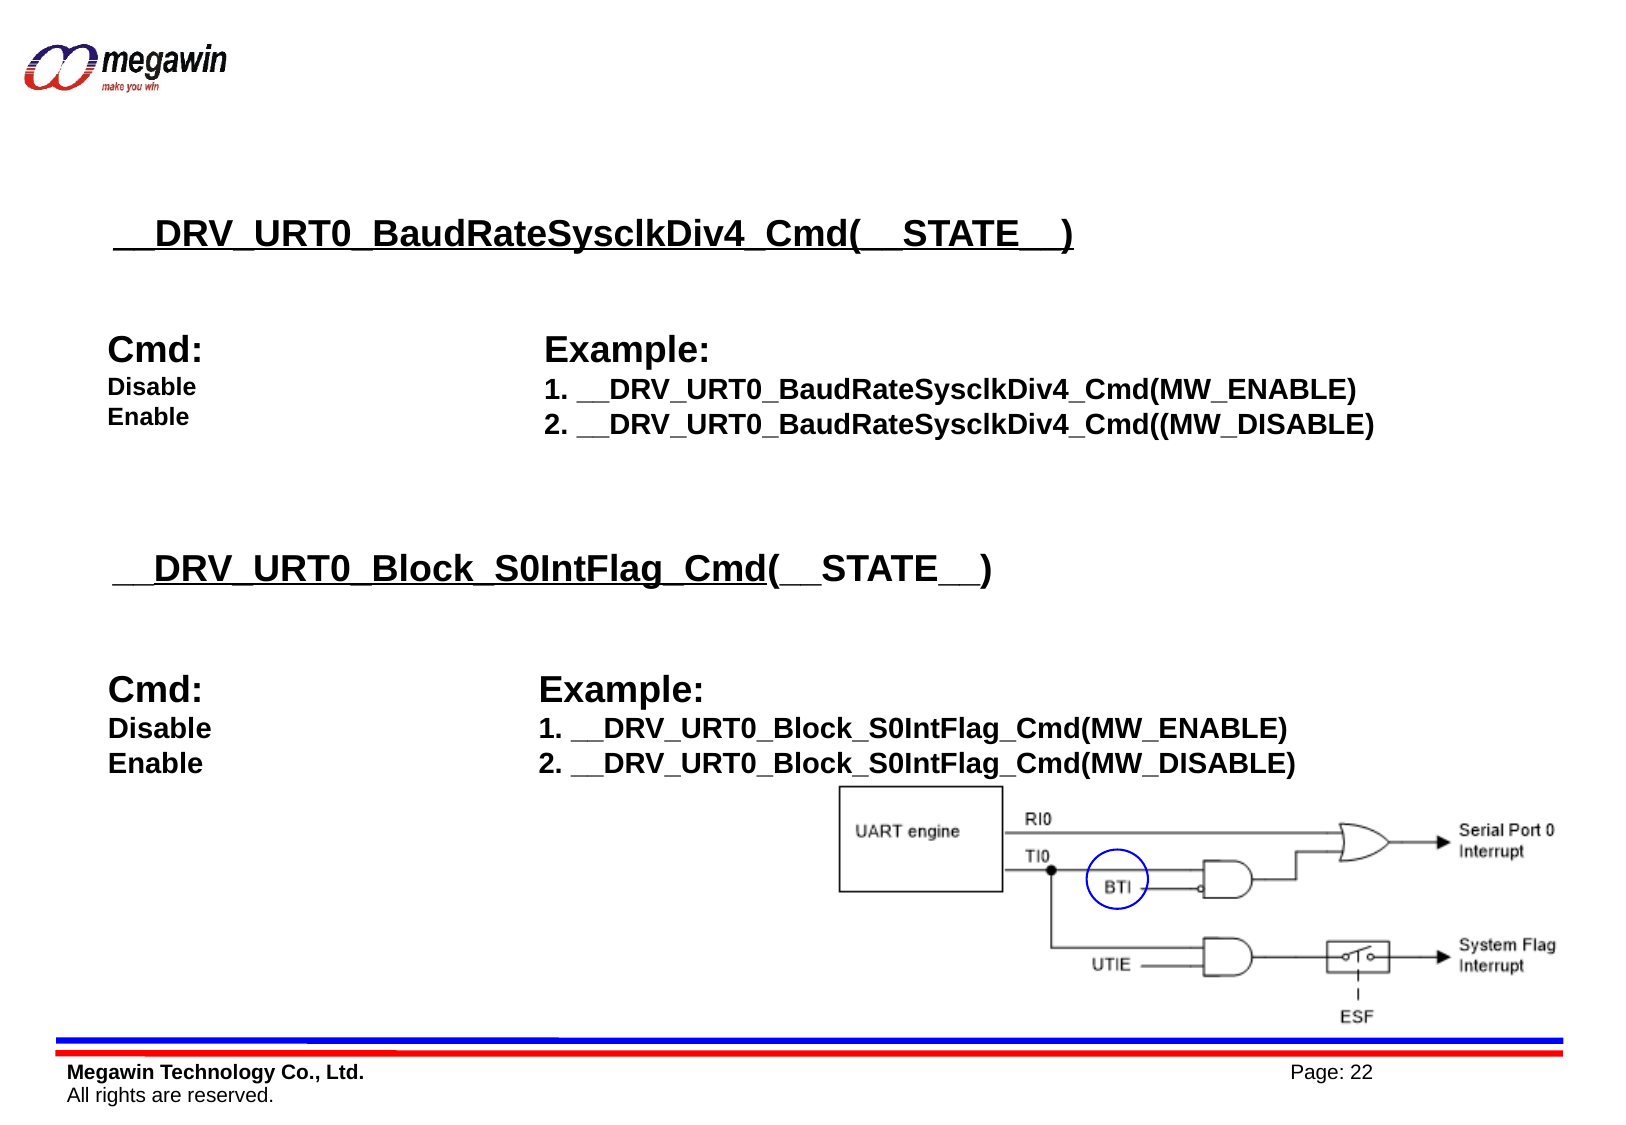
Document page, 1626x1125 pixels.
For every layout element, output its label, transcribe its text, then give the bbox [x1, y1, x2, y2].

text_box Cmd: Disable Enable [93, 657, 236, 787]
picture [836, 783, 1577, 1026]
text_box Example: 1. __DRV_URT0_Block_S0IntFlag_Cmd(MW_ENABLE) 2. __DRV_URT0_Block_S0IntFlag_Cmd(MW_DISABLE) [523, 657, 1391, 788]
picture [19, 37, 231, 97]
text_box __DRV_URT0_BaudRateSysclkDiv4_Cmd(__STATE__) [98, 201, 1090, 261]
text_box Example: 1. __DRV_URT0_BaudRateSysclkDiv4_Cmd(MW_ENABLE) 2. __DRV_URT0_BaudRateSysclkDiv4_Cmd((MW_DISABLE) [529, 317, 1397, 448]
text_box Cmd: Disable Enable [92, 317, 463, 438]
text_box __DRV_URT0_Block_S0IntFlag_Cmd(__STATE__) [97, 536, 1008, 596]
